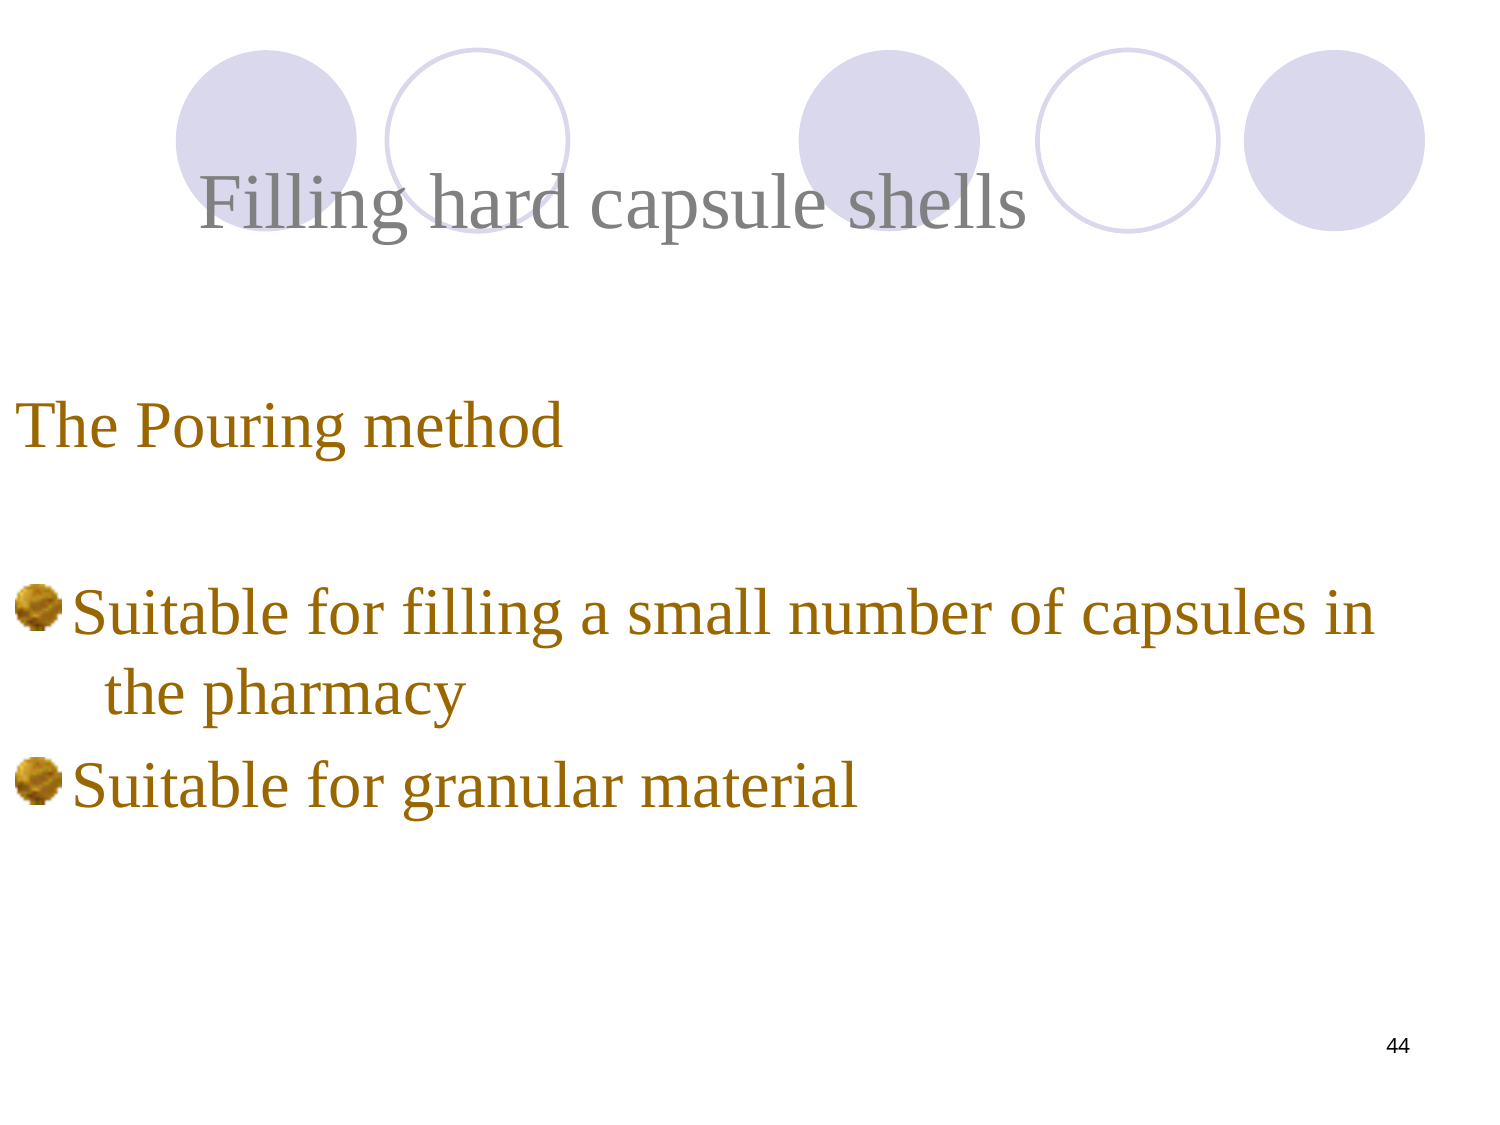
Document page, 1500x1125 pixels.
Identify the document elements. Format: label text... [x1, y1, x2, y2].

slide_number 44 [1074, 1024, 1426, 1101]
picture [15, 757, 62, 805]
picture [15, 584, 62, 631]
list The Pouring method Suitable for filling a small number of capsules in the pharmacy Suitable for granular material [0, 373, 1424, 1083]
title Filling hard capsule shells [183, 137, 1453, 258]
